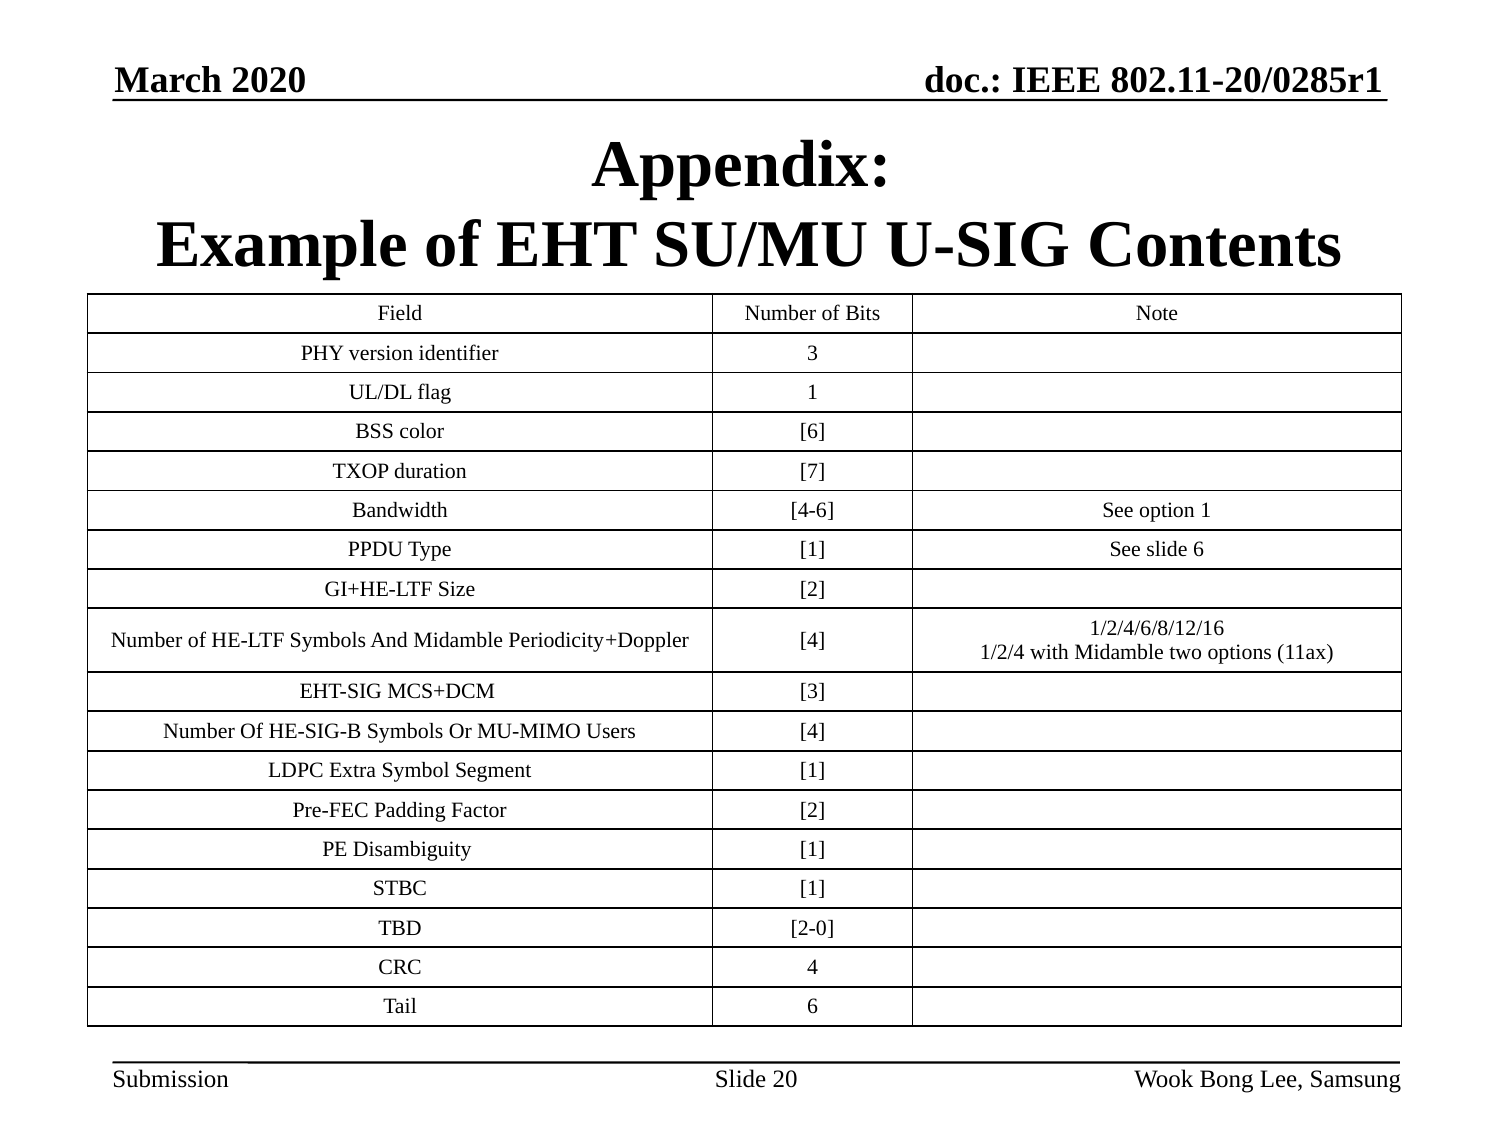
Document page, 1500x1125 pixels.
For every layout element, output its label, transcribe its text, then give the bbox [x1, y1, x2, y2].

table_cell [2] [713, 570, 912, 607]
table_header Note [913, 295, 1401, 332]
table_cell [2] [713, 791, 912, 828]
table_cell [4] [713, 609, 912, 671]
table_cell [1] [713, 830, 912, 868]
table_cell [913, 452, 1401, 490]
table_cell See slide 6 [913, 531, 1401, 568]
table_cell CRC [88, 948, 712, 986]
table_cell Bandwidth [88, 491, 712, 529]
table_cell [913, 752, 1401, 789]
table_cell STBC [88, 870, 712, 907]
table_cell TXOP duration [88, 452, 712, 490]
table_cell [4] [713, 712, 912, 750]
table_cell Tail [88, 988, 712, 1025]
table_cell PHY version identifier [88, 334, 712, 372]
table_cell [913, 870, 1401, 907]
table_cell [1] [713, 531, 912, 568]
table_cell [913, 712, 1401, 750]
table_header Number of Bits [713, 295, 912, 332]
table_cell EHT-SIG MCS+DCM [88, 673, 712, 710]
table_cell [913, 909, 1401, 946]
table_cell 4 [713, 948, 912, 986]
table_cell PPDU Type [88, 531, 712, 568]
table_cell [3] [713, 673, 912, 710]
table_cell [913, 791, 1401, 828]
table_cell UL/DL flag [88, 373, 712, 411]
table_cell Number Of HE-SIG-B Symbols Or MU-MIMO Users [88, 712, 712, 750]
table_cell PE Disambiguity [88, 830, 712, 868]
table_cell [4-6] [713, 491, 912, 529]
table_cell 1/2/4/6/8/12/16 1/2/4 with Midamble two options (11ax) [913, 609, 1401, 671]
footer Wook Bong Lee, Samsung [1130, 1061, 1402, 1093]
table_cell [913, 948, 1401, 986]
table_cell [6] [713, 413, 912, 450]
table_cell [1] [713, 752, 912, 789]
table_cell LDPC Extra Symbol Segment [88, 752, 712, 789]
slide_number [114, 54, 309, 101]
table_cell Number of HE-LTF Symbols And Midamble Periodicity+Doppler [88, 609, 712, 671]
table_cell [7] [713, 452, 912, 490]
table_header Field [88, 295, 712, 332]
slide_number Slide 20 [712, 1061, 800, 1093]
table_cell BSS color [88, 413, 712, 450]
table_cell [913, 830, 1401, 868]
table_cell [913, 413, 1401, 450]
table_cell Pre-FEC Padding Factor [88, 791, 712, 828]
table_cell [1] [713, 870, 912, 907]
table_cell [913, 673, 1401, 710]
table_cell TBD [88, 909, 712, 946]
title Appendix: Example of EHT SU/MU U-SIG Contents [112, 112, 1388, 288]
table_cell 3 [713, 334, 912, 372]
table_cell 1 [713, 373, 912, 411]
table_cell [913, 570, 1401, 607]
table_cell GI+HE-LTF Size [88, 570, 712, 607]
table_cell 6 [713, 988, 912, 1025]
table_cell [913, 373, 1401, 411]
table_cell See option 1 [913, 491, 1401, 529]
table_cell [913, 334, 1401, 372]
table_cell [2-0] [713, 909, 912, 946]
table_cell [913, 988, 1401, 1025]
